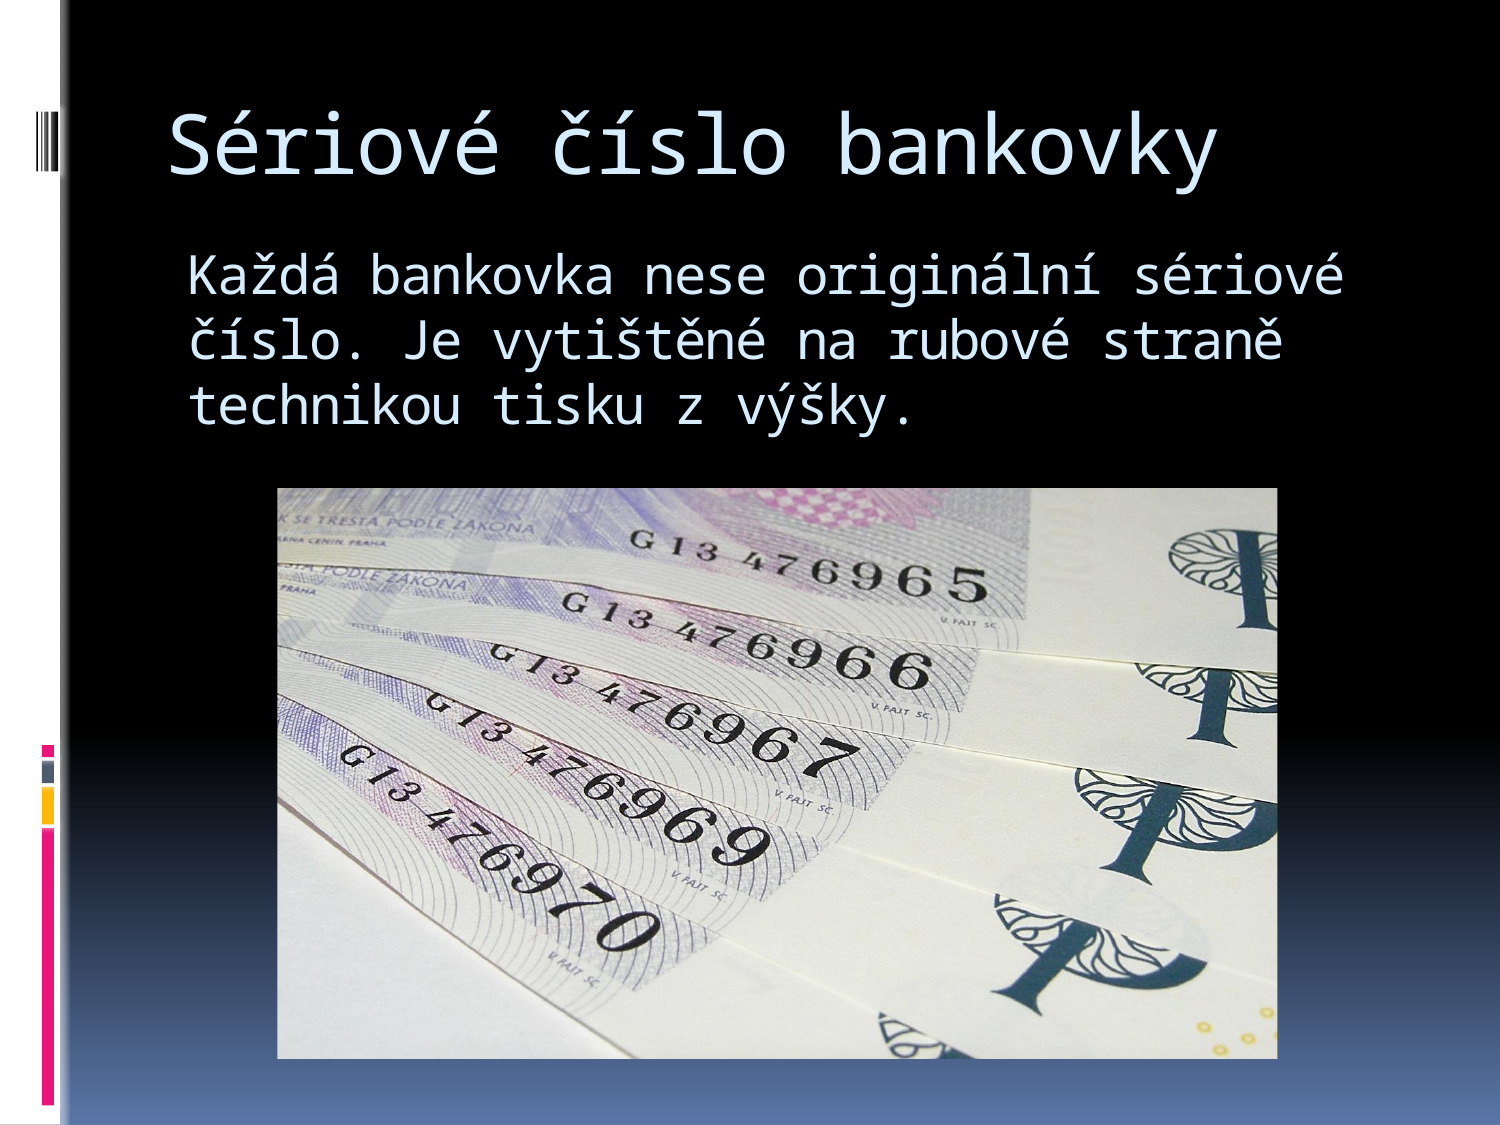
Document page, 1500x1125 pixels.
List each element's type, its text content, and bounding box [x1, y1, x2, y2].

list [277, 488, 1278, 1059]
title Sériové číslo bankovky [150, 83, 1425, 234]
text_box Každá bankovka nese originální sériové číslo. Je vytištěné na rubové straně technikou tisku z výšky. [172, 233, 1472, 600]
